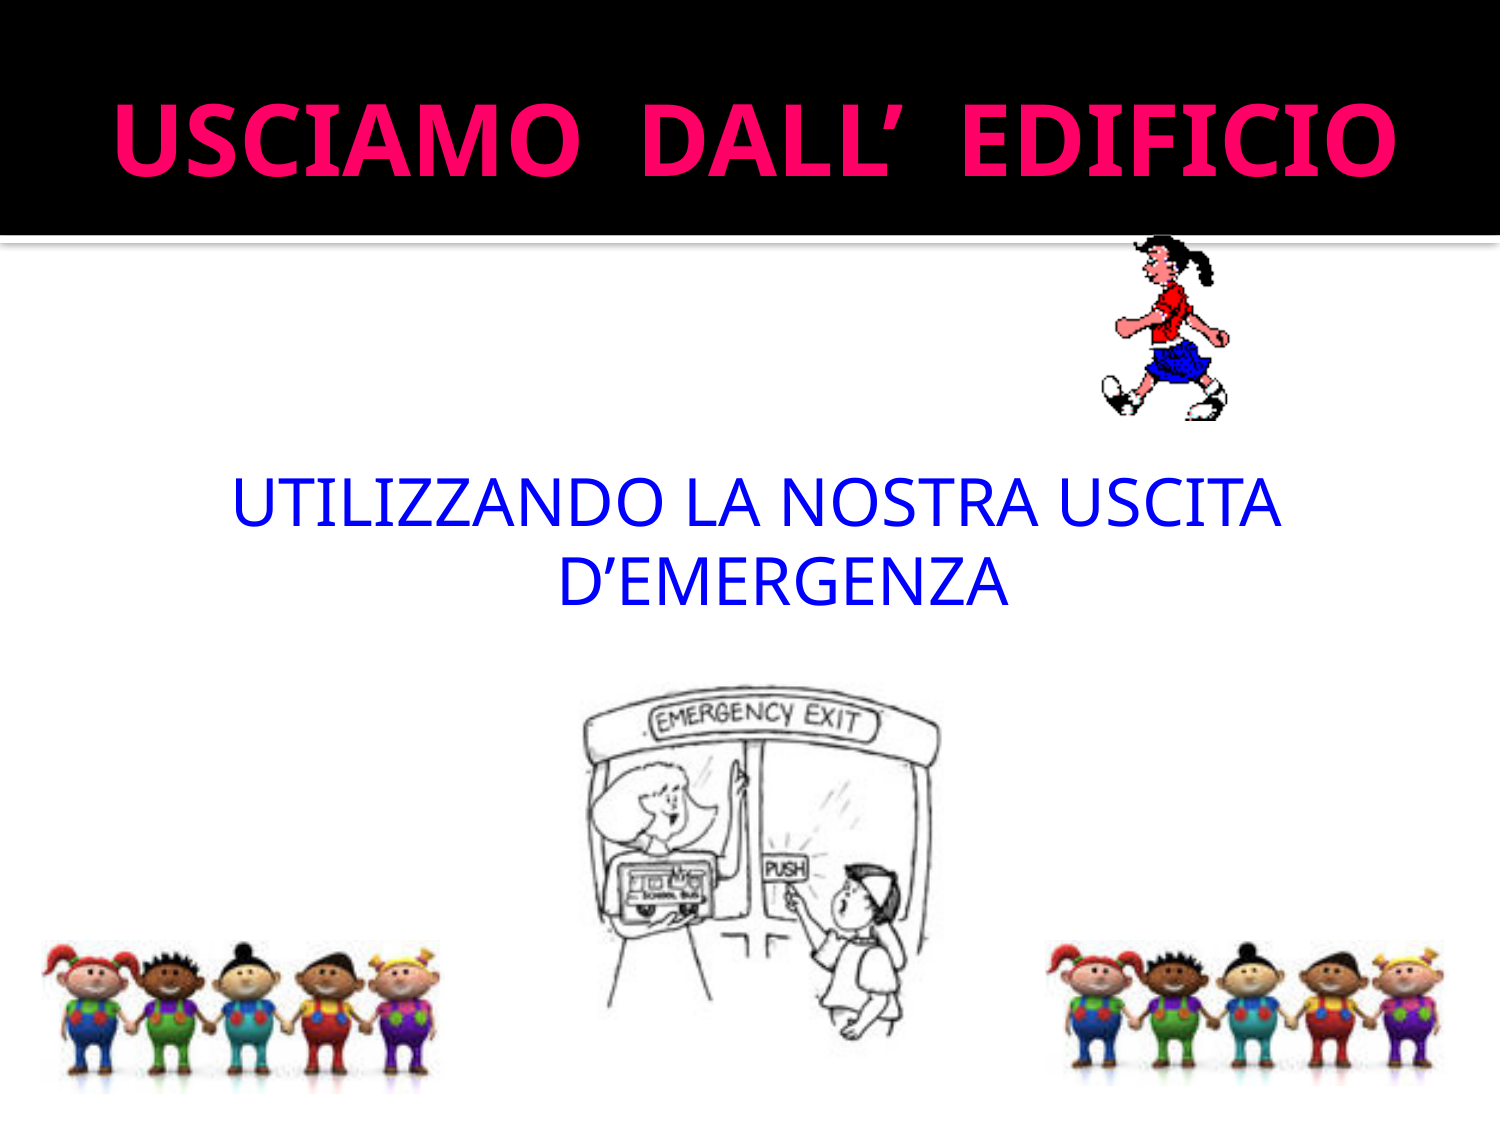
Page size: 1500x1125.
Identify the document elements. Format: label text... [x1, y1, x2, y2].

picture [41, 940, 445, 1094]
title USCIAMO DALL’ EDIFICIO [76, 42, 1427, 231]
picture [1045, 940, 1449, 1086]
picture [242, 231, 1262, 421]
picture [560, 664, 954, 1062]
list UTILIZZANDO LA NOSTRA USCITA D’EMERGENZA [0, 444, 1500, 638]
